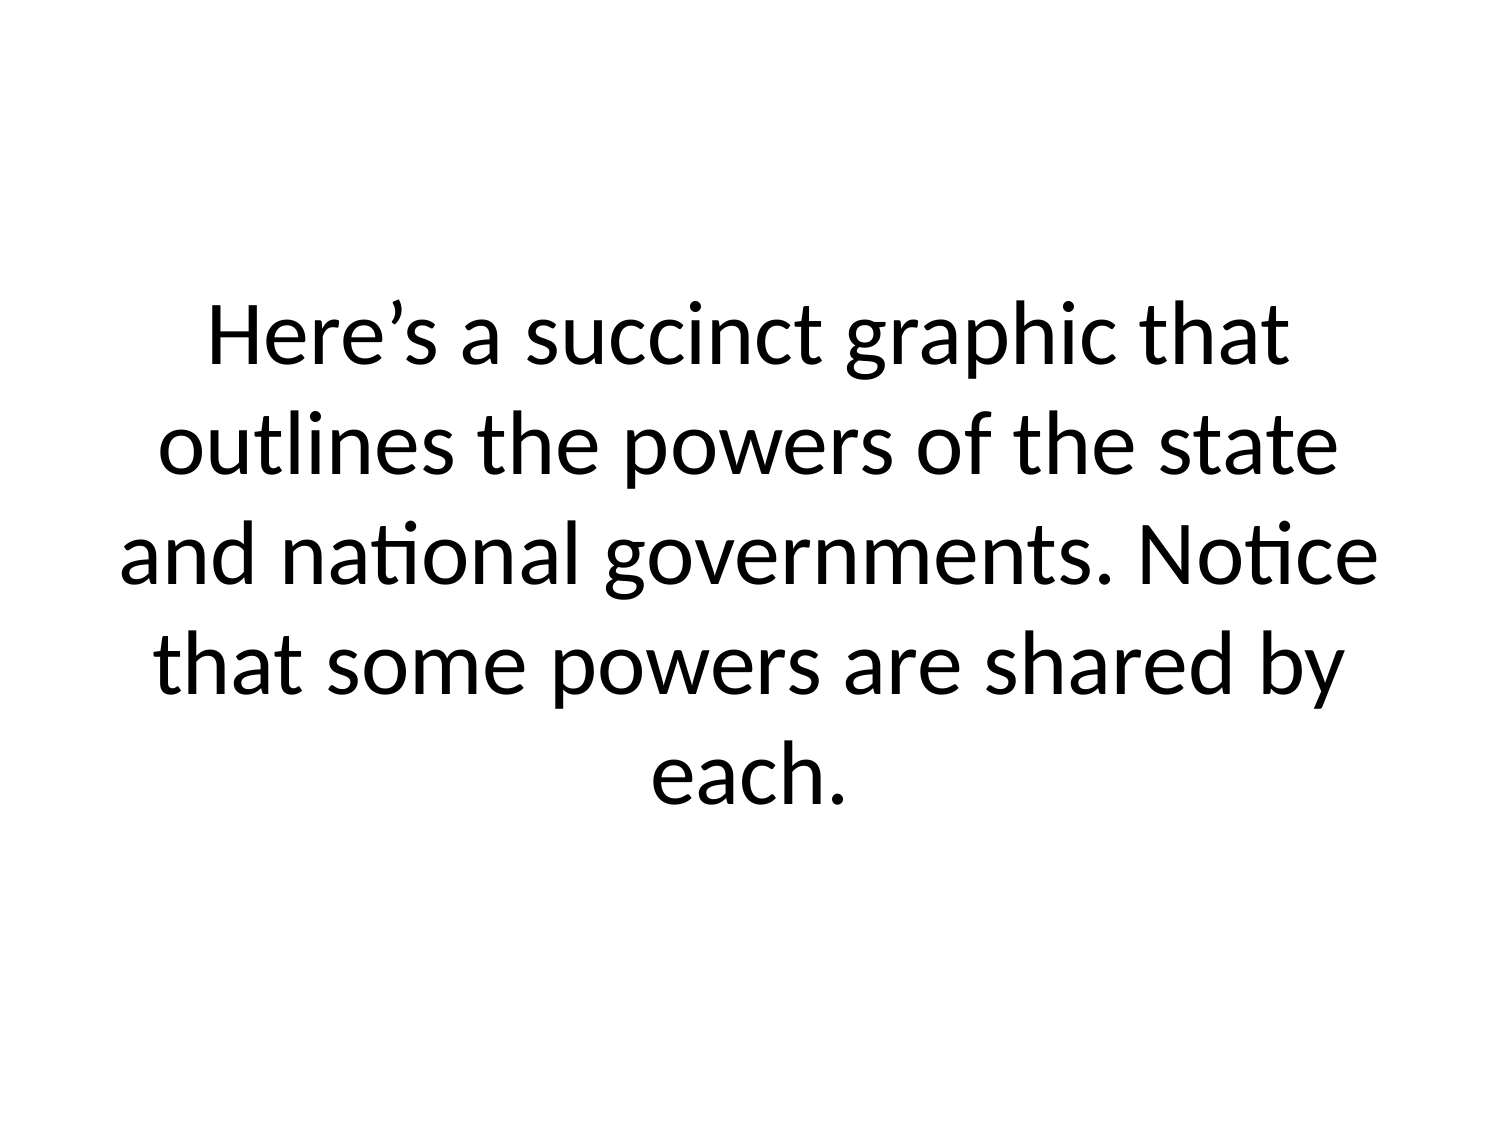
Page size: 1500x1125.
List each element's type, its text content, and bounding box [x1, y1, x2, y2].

title Here’s a succinct graphic that outlines the powers of the state and national governments. Notice that some powers are shared by each. [74, 44, 1426, 1051]
